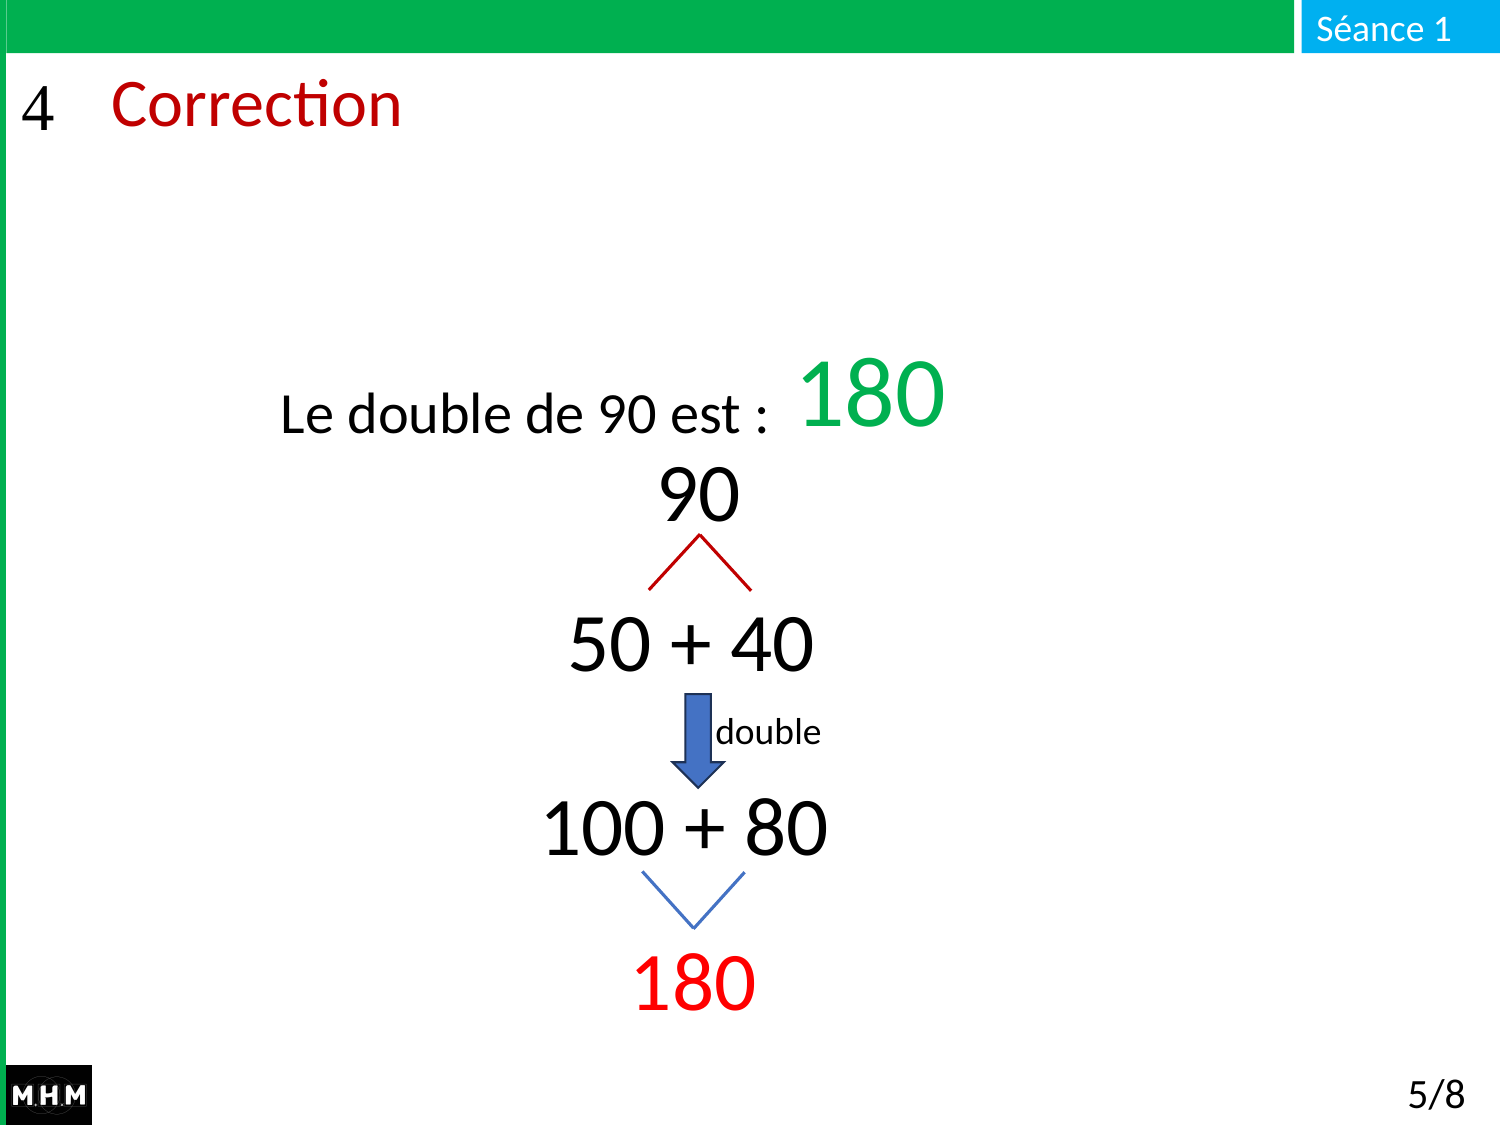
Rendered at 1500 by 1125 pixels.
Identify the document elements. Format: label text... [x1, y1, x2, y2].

text_box 180 [779, 318, 970, 454]
title Correction [96, 60, 1391, 150]
picture [6, 1065, 92, 1125]
text_box 90 [633, 430, 764, 546]
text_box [648, 534, 752, 591]
text_box 50 + 40 [331, 581, 1051, 696]
text_box 180 [608, 919, 778, 1035]
text_box [670, 696, 727, 764]
list 5/8 [1373, 1064, 1500, 1125]
text_box 100 + 80 [324, 764, 1044, 879]
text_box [642, 871, 745, 929]
text_box double [700, 699, 961, 760]
text_box Le double de 90 est : … [266, 297, 875, 498]
